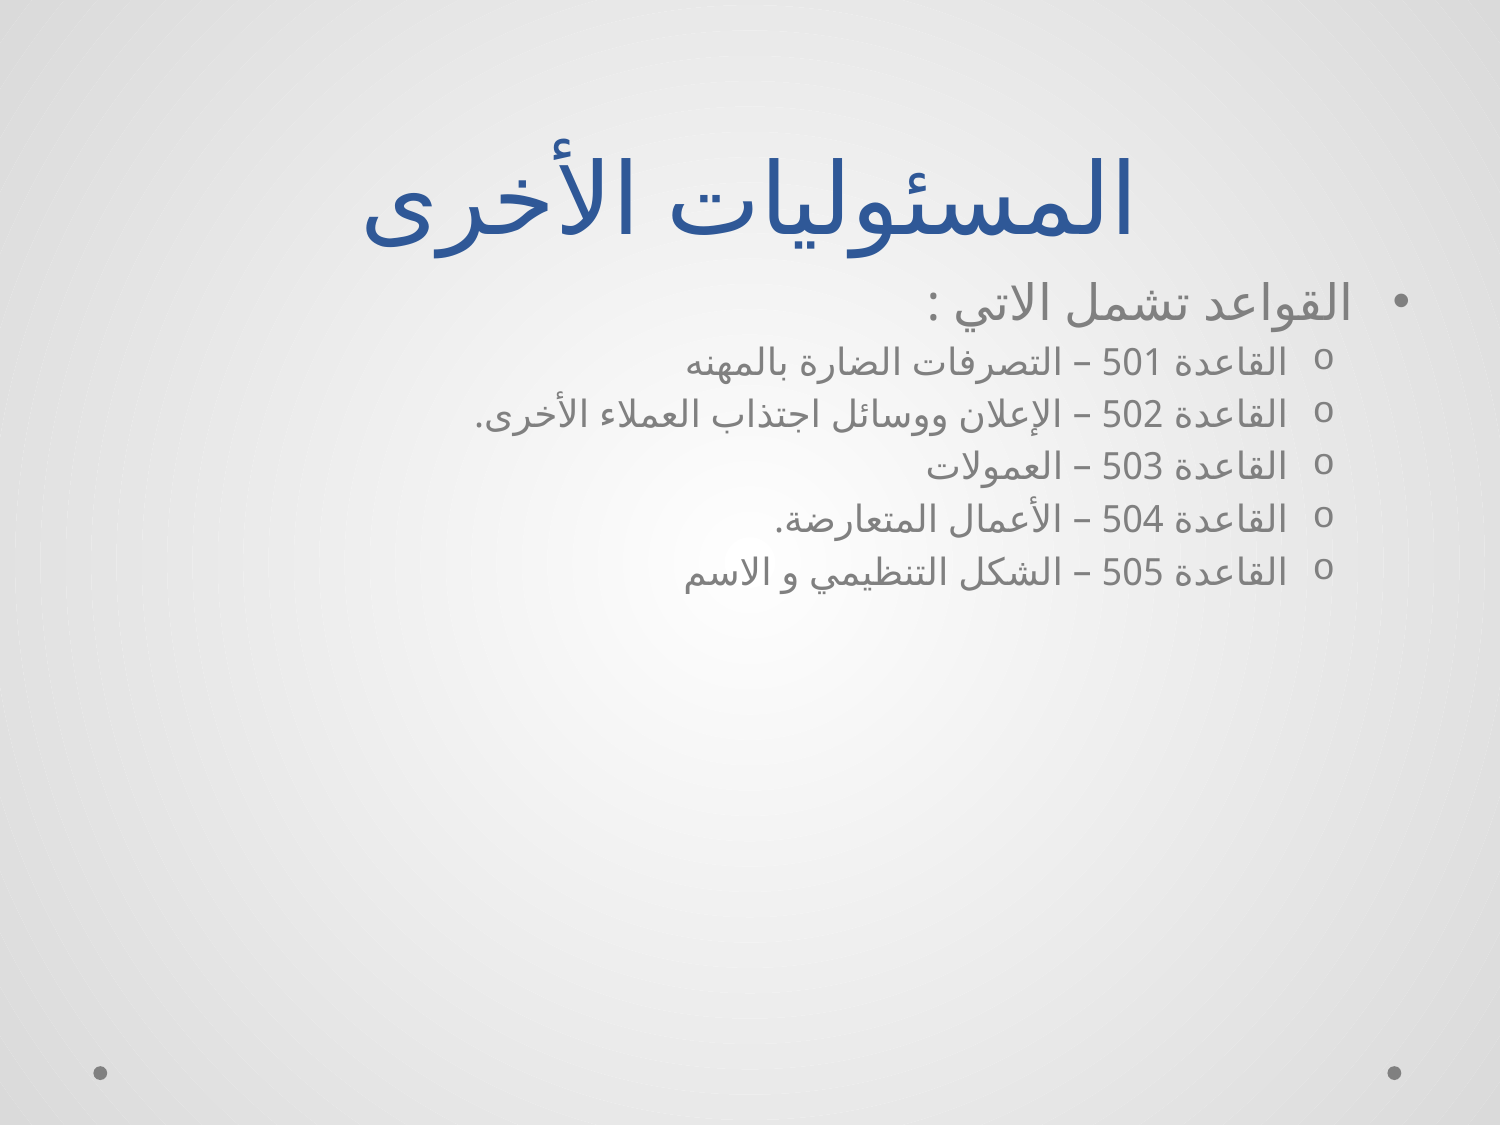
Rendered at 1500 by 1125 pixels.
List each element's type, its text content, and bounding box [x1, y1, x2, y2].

list القواعد تشمل الاتي : القاعدة 501 – التصرفات الضارة بالمهنه القاعدة 502 – الإعلان ووسائل اجتذاب العملاء الأخرى. القاعدة 503 – العمولات القاعدة 504 – الأعمال المتعارضة. القاعدة 505 – الشكل التنظيمي و الاسم [75, 262, 1425, 1005]
title المسئوليات الأخرى [75, 0, 1425, 262]
